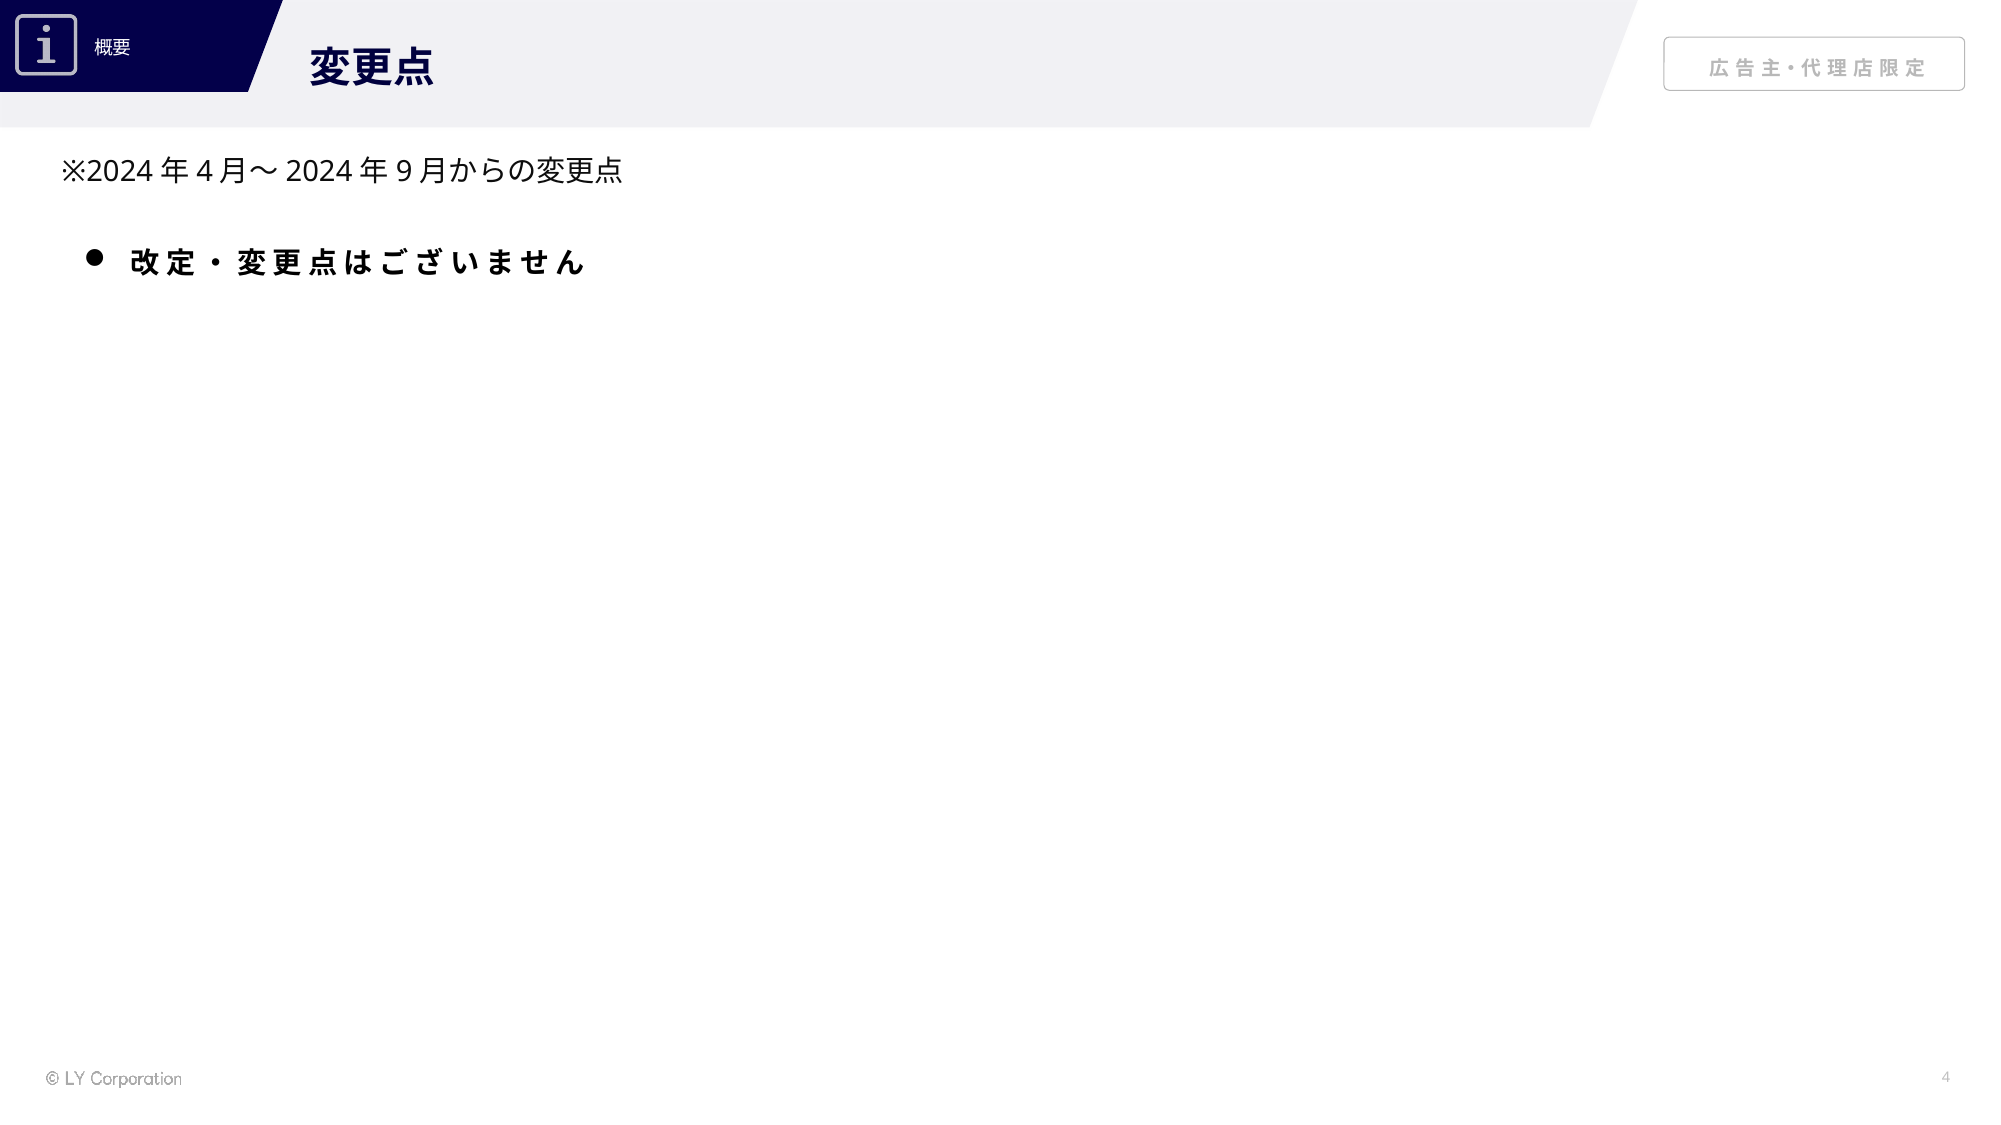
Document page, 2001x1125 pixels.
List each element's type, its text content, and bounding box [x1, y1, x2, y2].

text_box ※2024年4月～2024年9月からの変更点 [46, 149, 1854, 279]
picture [46, 1071, 181, 1088]
list 変更点 [309, 41, 1645, 97]
